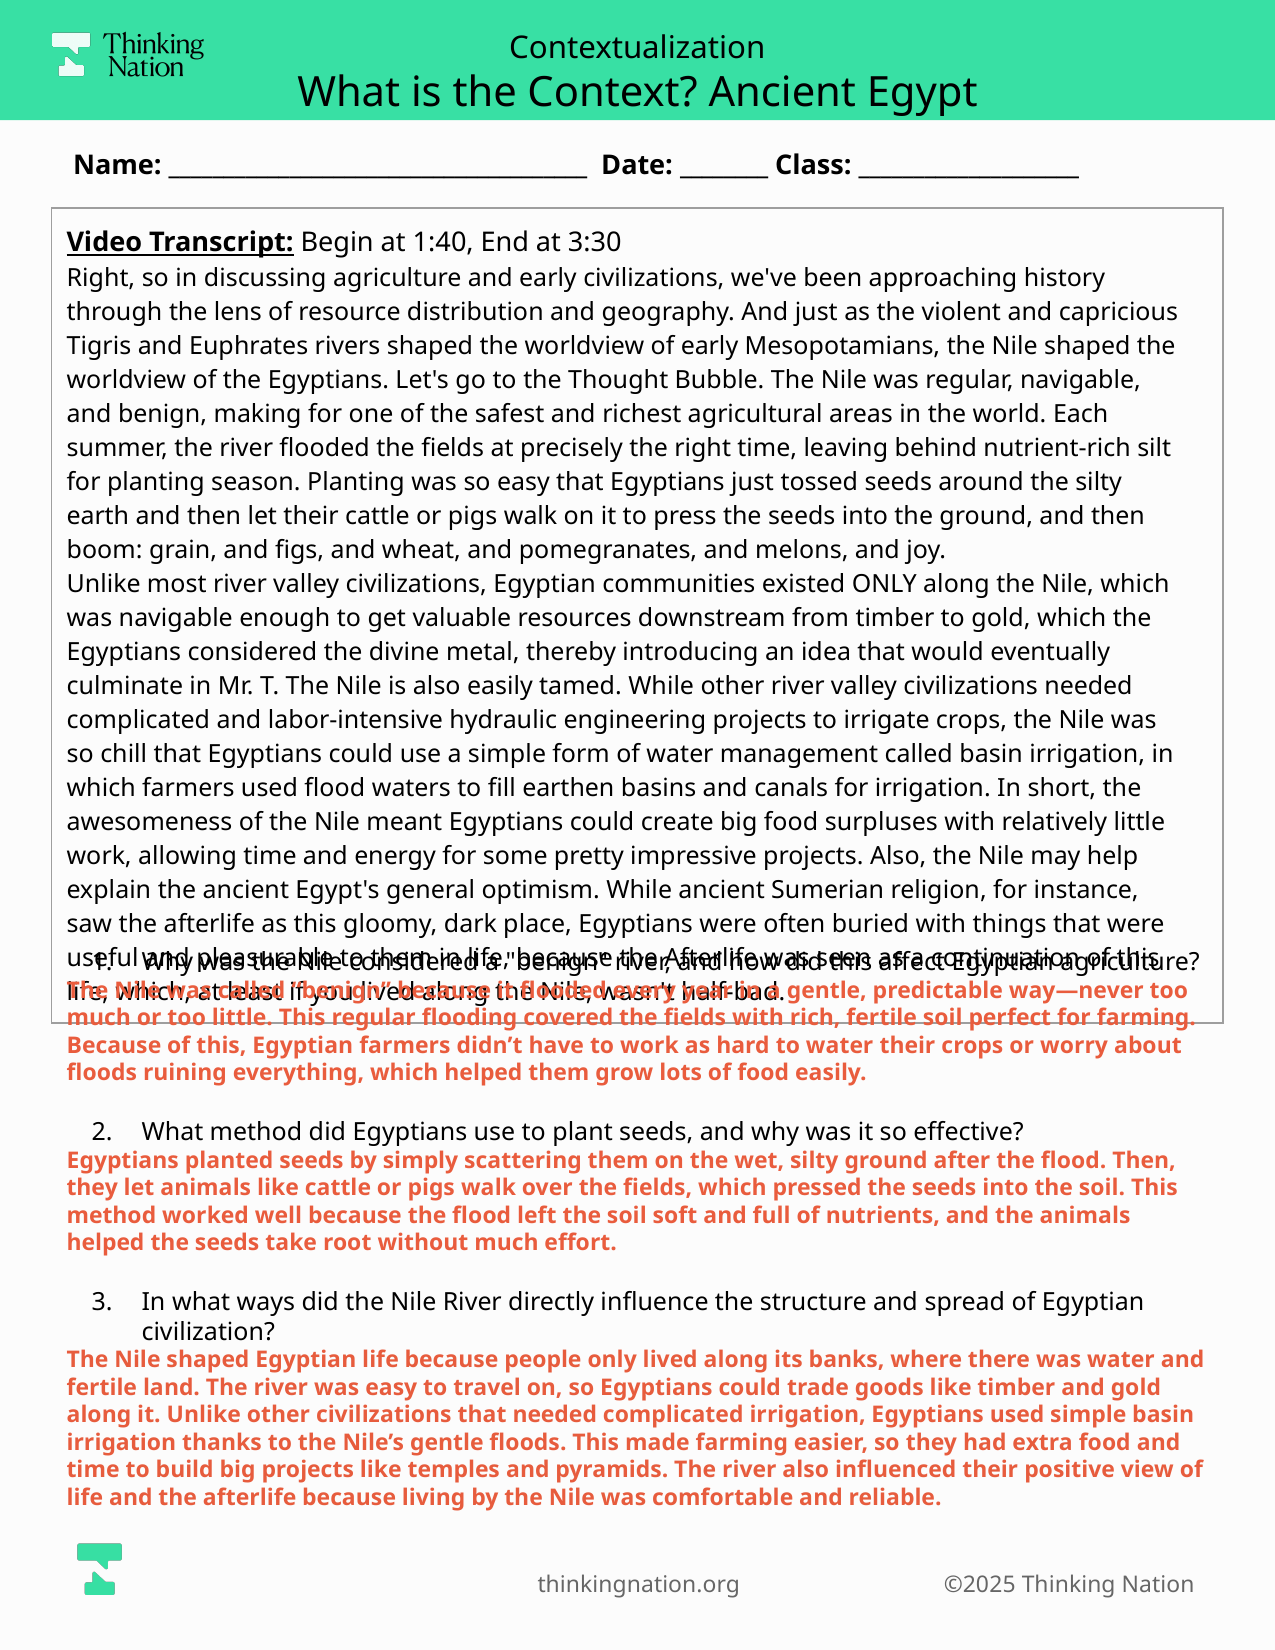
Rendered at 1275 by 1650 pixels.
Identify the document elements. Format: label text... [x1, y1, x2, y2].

text_box Name: ______________________________________ Date: ________ Class: ____________________ [57, 131, 1218, 194]
table_header Video Transcript: Begin at 1:40, End at 3:30 Right, so in discussing agriculture and early civilizations, we've been approaching history through the lens of resource distribution and geography. And just as the violent and capricious Tigris and Euphrates rivers shaped the worldview of early Mesopotamians, the Nile shaped the worldview of the Egyptians. Let's go to the Thought Bubble. The Nile was regular, navigable, and benign, making for one of the safest and richest agricultural areas in the world. Each summer, the river flooded the fields at precisely the right time, leaving behind nutrient-rich silt for planting season. Planting was so easy that Egyptians just tossed seeds around the silty earth and then let their cattle or pigs walk on it to press the seeds into the ground, and then boom: grain, and figs, and wheat, and pomegranates, and melons, and joy. Unlike most river valley civilizations, Egyptian communities existed ONLY along the Nile, which was navigable enough to get valuable resources downstream from timber to gold, which the Egyptians considered the divine metal, thereby introducing an idea that would eventually culminate in Mr. T. The Nile is also easily tamed. While other river valley civilizations needed complicated and labor-intensive hydraulic engineering projects to irrigate crops, the Nile was so chill that Egyptians could use a simple form of water management called basin irrigation, in which farmers used flood waters to fill earthen basins and canals for irrigation. In short, the awesomeness of the Nile meant Egyptians could create big food surpluses with relatively little work, allowing time and energy for some pretty impressive projects. Also, the Nile may help explain the ancient Egypt's general optimism. While ancient Sumerian religion, for instance, saw the afterlife as this gloomy, dark place, Egyptians were often buried with things that were useful and pleasurable to them in life, because the Afterlife was seen as a continuation of this life, which, at least if you lived along the Nile, wasn't half-bad. [52, 209, 1222, 930]
text_box Why was the Nile considered a "benign" river, and how did this affect Egyptian agriculture? The Nile was called “benign” because it flooded every year in a gentle, predictable way—never too much or too little. This regular flooding covered the fields with rich, fertile soil perfect for farming. Because of this, Egyptian farmers didn’t have to work as hard to water their crops or worry about floods ruining everything, which helped them grow lots of food easily. What method did Egyptians use to plant seeds, and why was it so effective? Egyptians planted seeds by simply scattering them on the wet, silty ground after the flood. Then, they let animals like cattle or pigs walk over the fields, which pressed the seeds into the soil. This method worked well because the flood left the soil soft and full of nutrients, and the animals helped the seeds take root without much effort. In what ways did the Nile River directly influence the structure and spread of Egyptian civilization? The Nile shaped Egyptian life because people only lived along its banks, where there was water and fertile land. The river was easy to travel on, so Egyptians could trade goods like timber and gold along it. Unlike other civilizations that needed complicated irrigation, Egyptians used simple basin irrigation thanks to the Nile’s gentle floods. This made farming easier, so they had extra food and time to build big projects like temples and pyramids. The river also influenced their positive view of life and the afterlife because living by the Nile was comfortable and reliable. [51, 930, 1224, 1554]
text_box thinkingnation.org [488, 1554, 790, 1605]
text_box ©2025 Thinking Nation [909, 1554, 1211, 1605]
picture [35, 17, 210, 91]
picture [63, 1533, 135, 1605]
text_box Contextualization What is the Context? Ancient Egypt [0, 0, 1275, 121]
